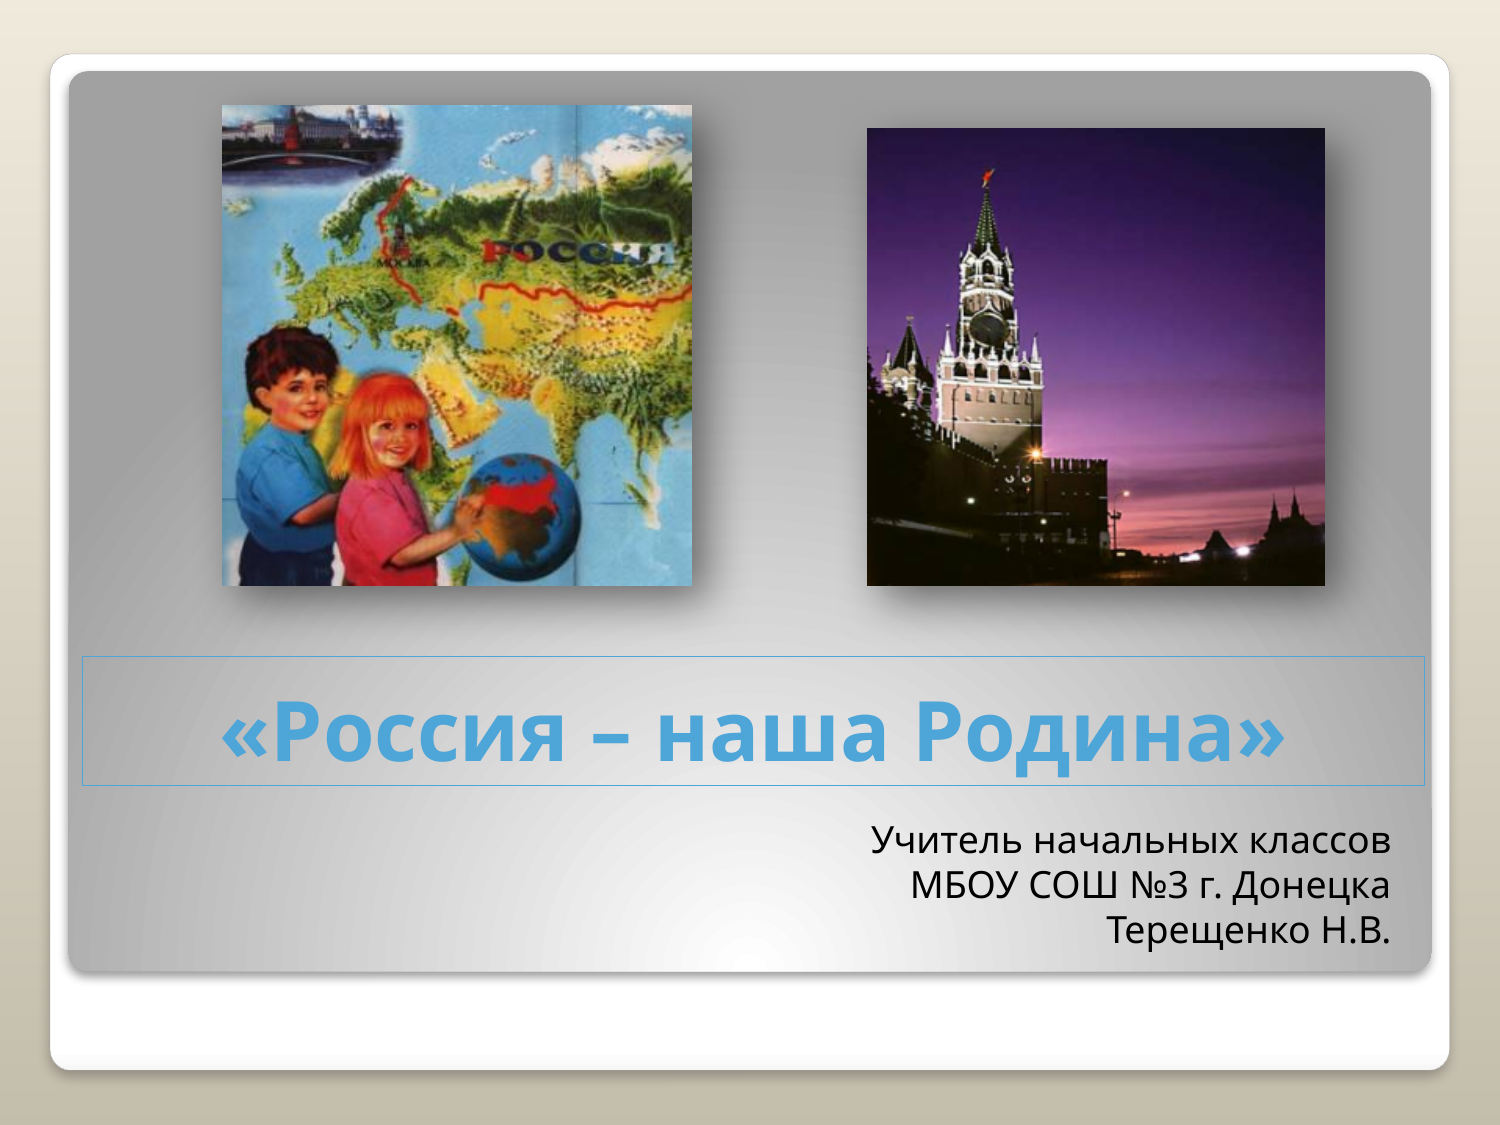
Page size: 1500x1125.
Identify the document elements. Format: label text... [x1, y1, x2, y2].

title «Россия – наша Родина» [82, 656, 1425, 786]
picture [222, 105, 692, 587]
text_box Учитель начальных классов МБОУ СОШ №3 г. Донецка Терещенко Н.В. [750, 808, 1407, 959]
picture [866, 128, 1325, 587]
